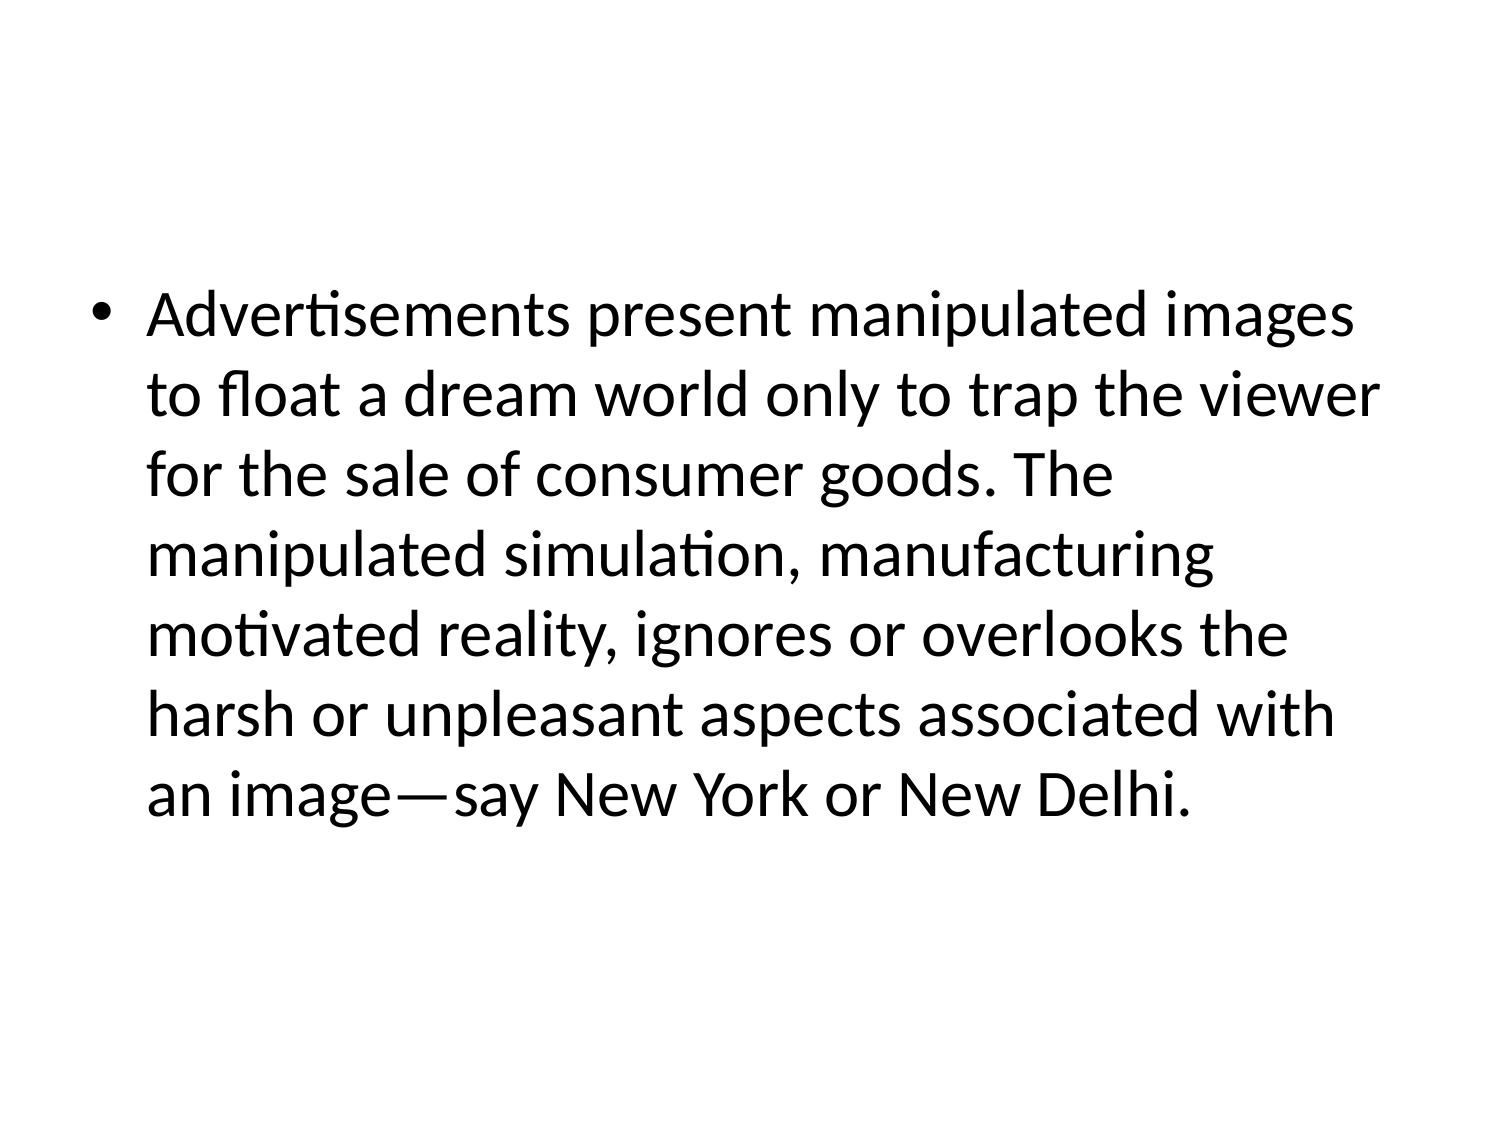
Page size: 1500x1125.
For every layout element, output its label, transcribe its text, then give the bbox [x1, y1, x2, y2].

list Advertisements present manipulated images to float a dream world only to trap the viewer for the sale of consumer goods. The manipulated simulation, manufacturing motivated reality, ignores or overlooks the harsh or unpleasant aspects associated with an image—say New York or New Delhi. [75, 262, 1425, 1005]
